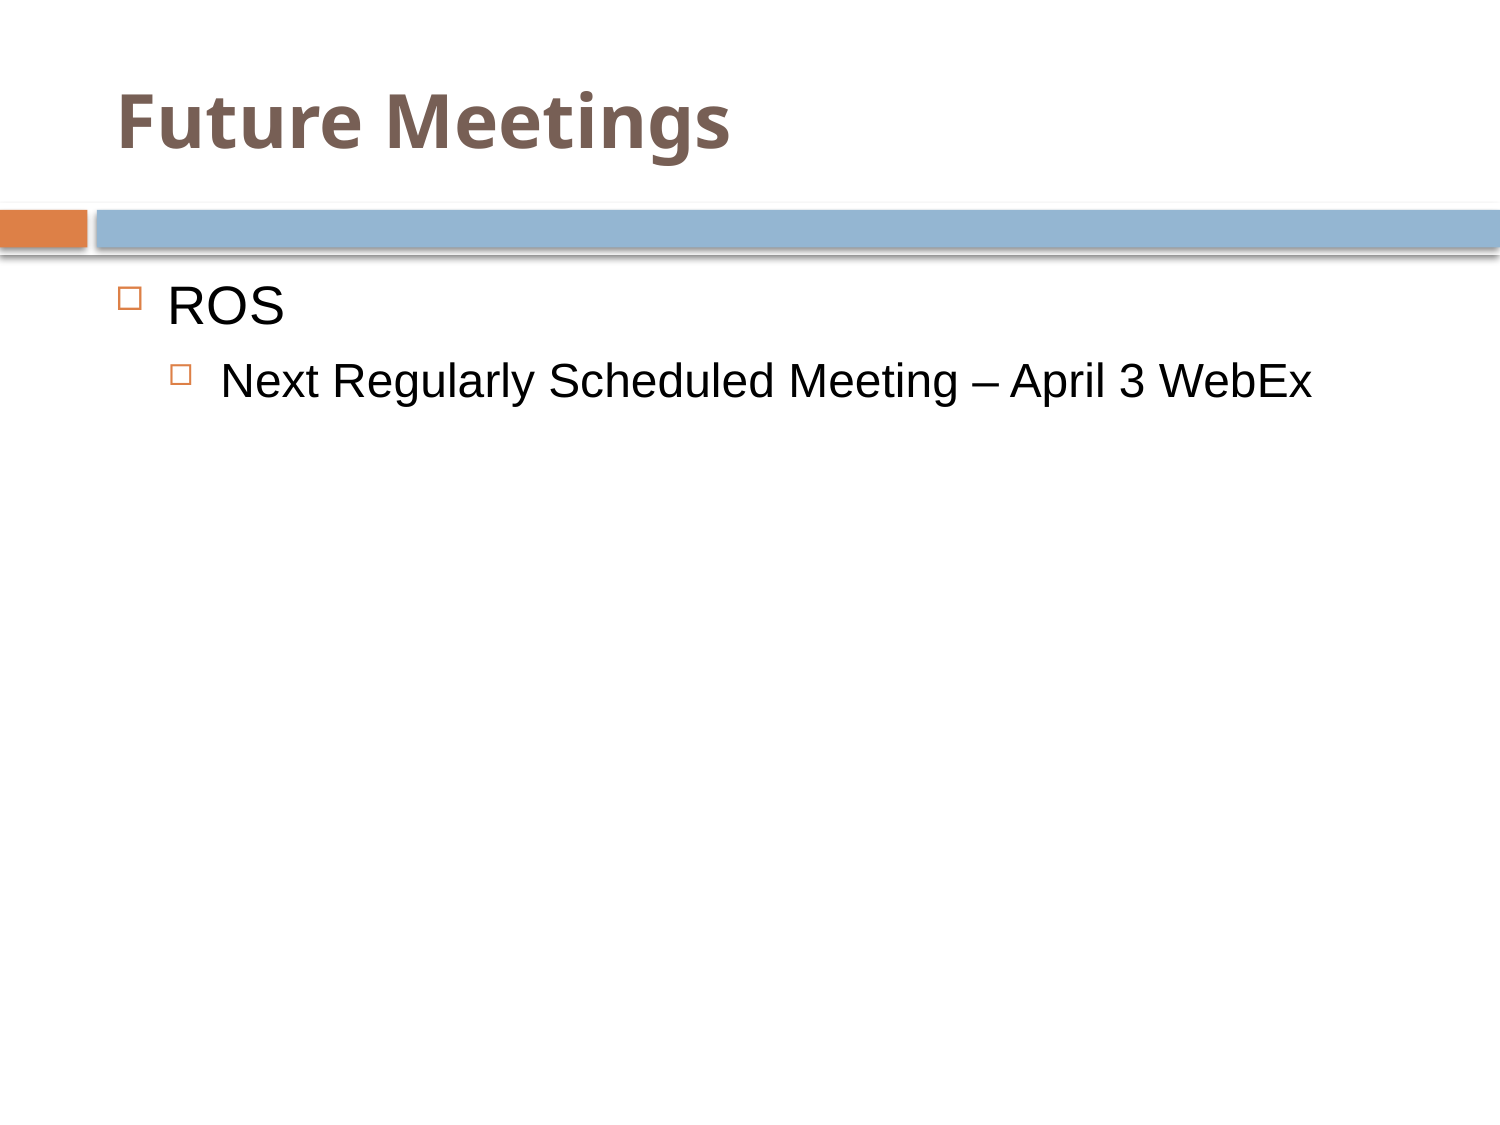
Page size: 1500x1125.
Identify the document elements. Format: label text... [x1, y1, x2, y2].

title Future Meetings [100, 37, 1439, 201]
list ROS Next Regularly Scheduled Meeting – April 3 WebEx [100, 262, 1439, 1001]
